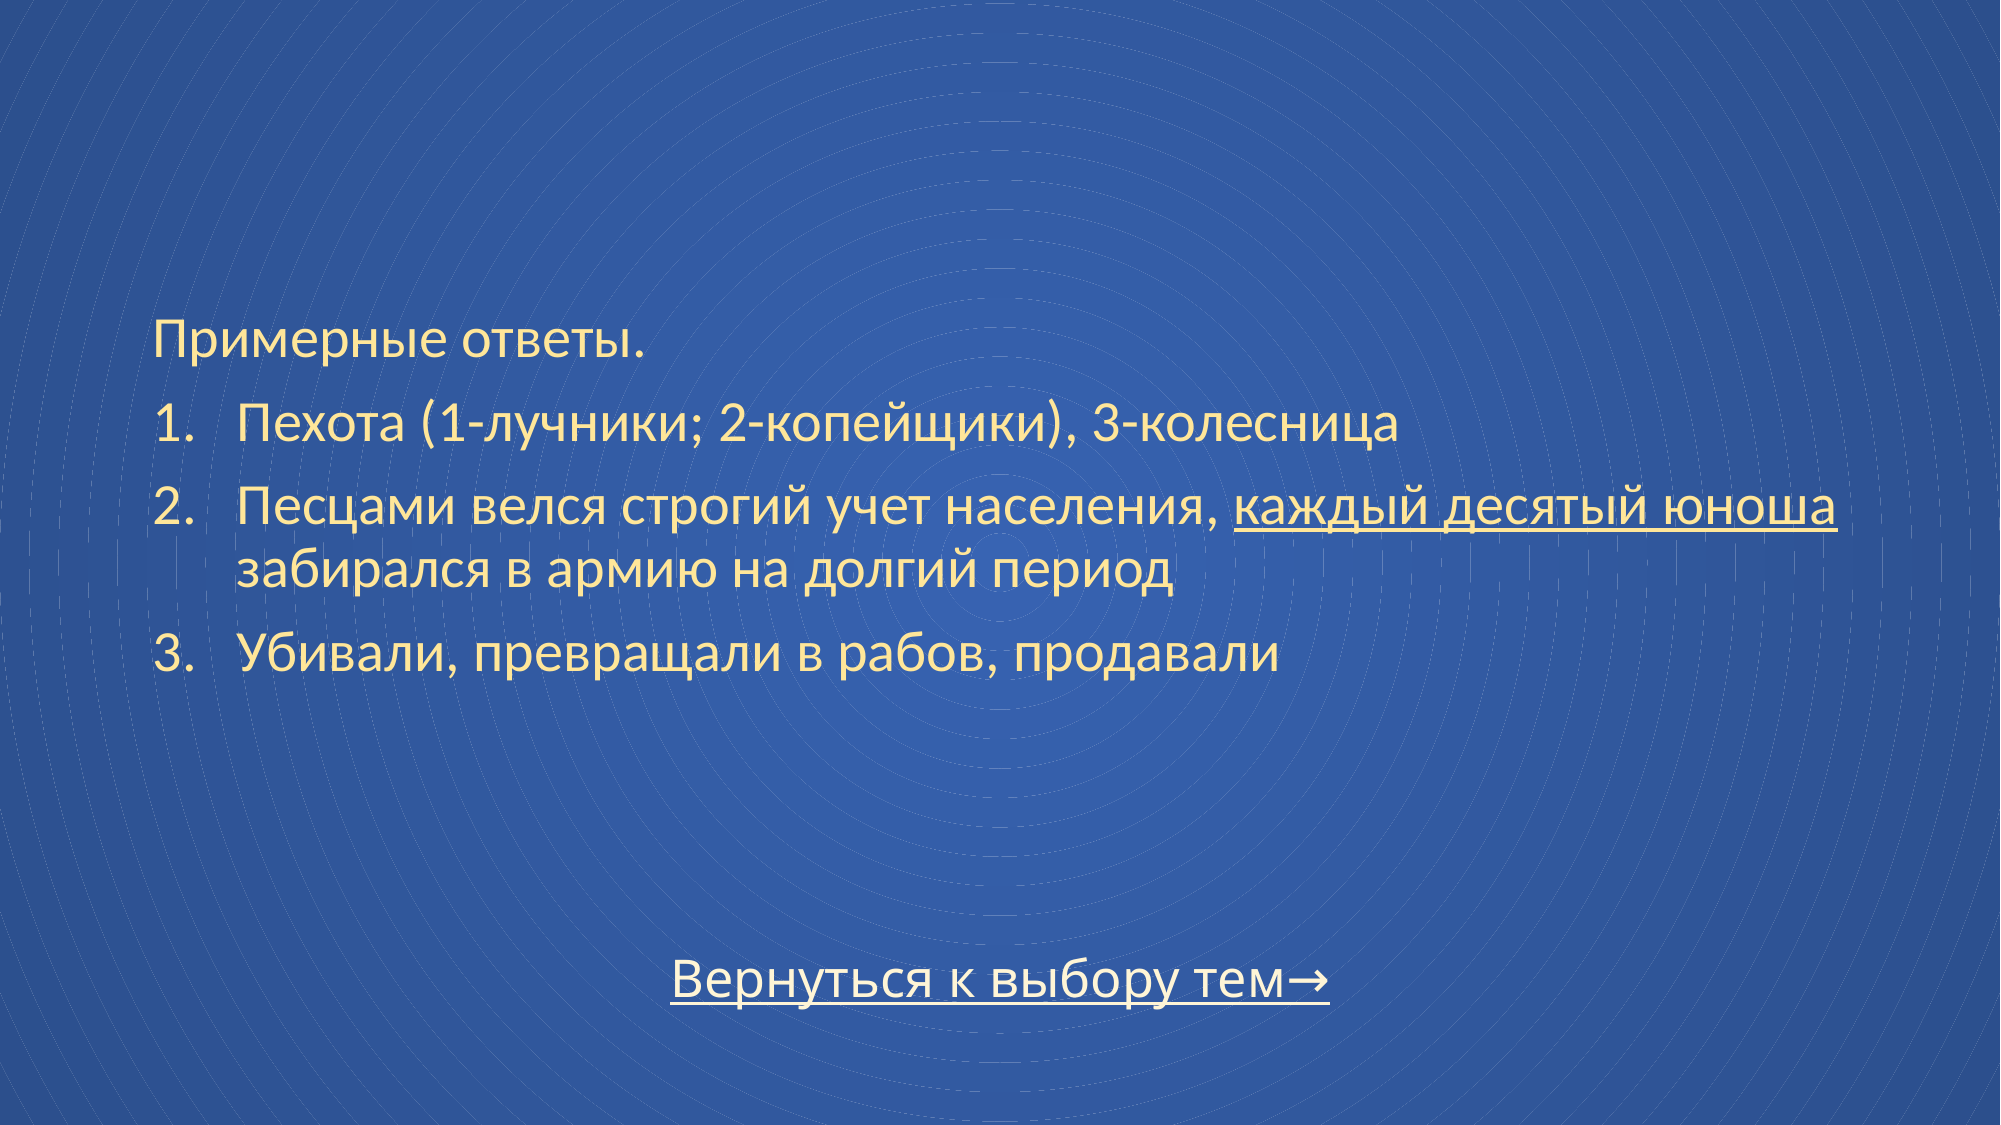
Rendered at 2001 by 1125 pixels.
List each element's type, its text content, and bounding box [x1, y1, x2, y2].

list Примерные ответы. Пехота (1-лучники; 2-копейщики), 3-колесница Песцами велся строгий учет населения, каждый десятый юноша забирался в армию на долгий период Убивали, превращали в рабов, продавали [137, 299, 1863, 1014]
text_box Вернуться к выбору тем→ [655, 1014, 1345, 1024]
